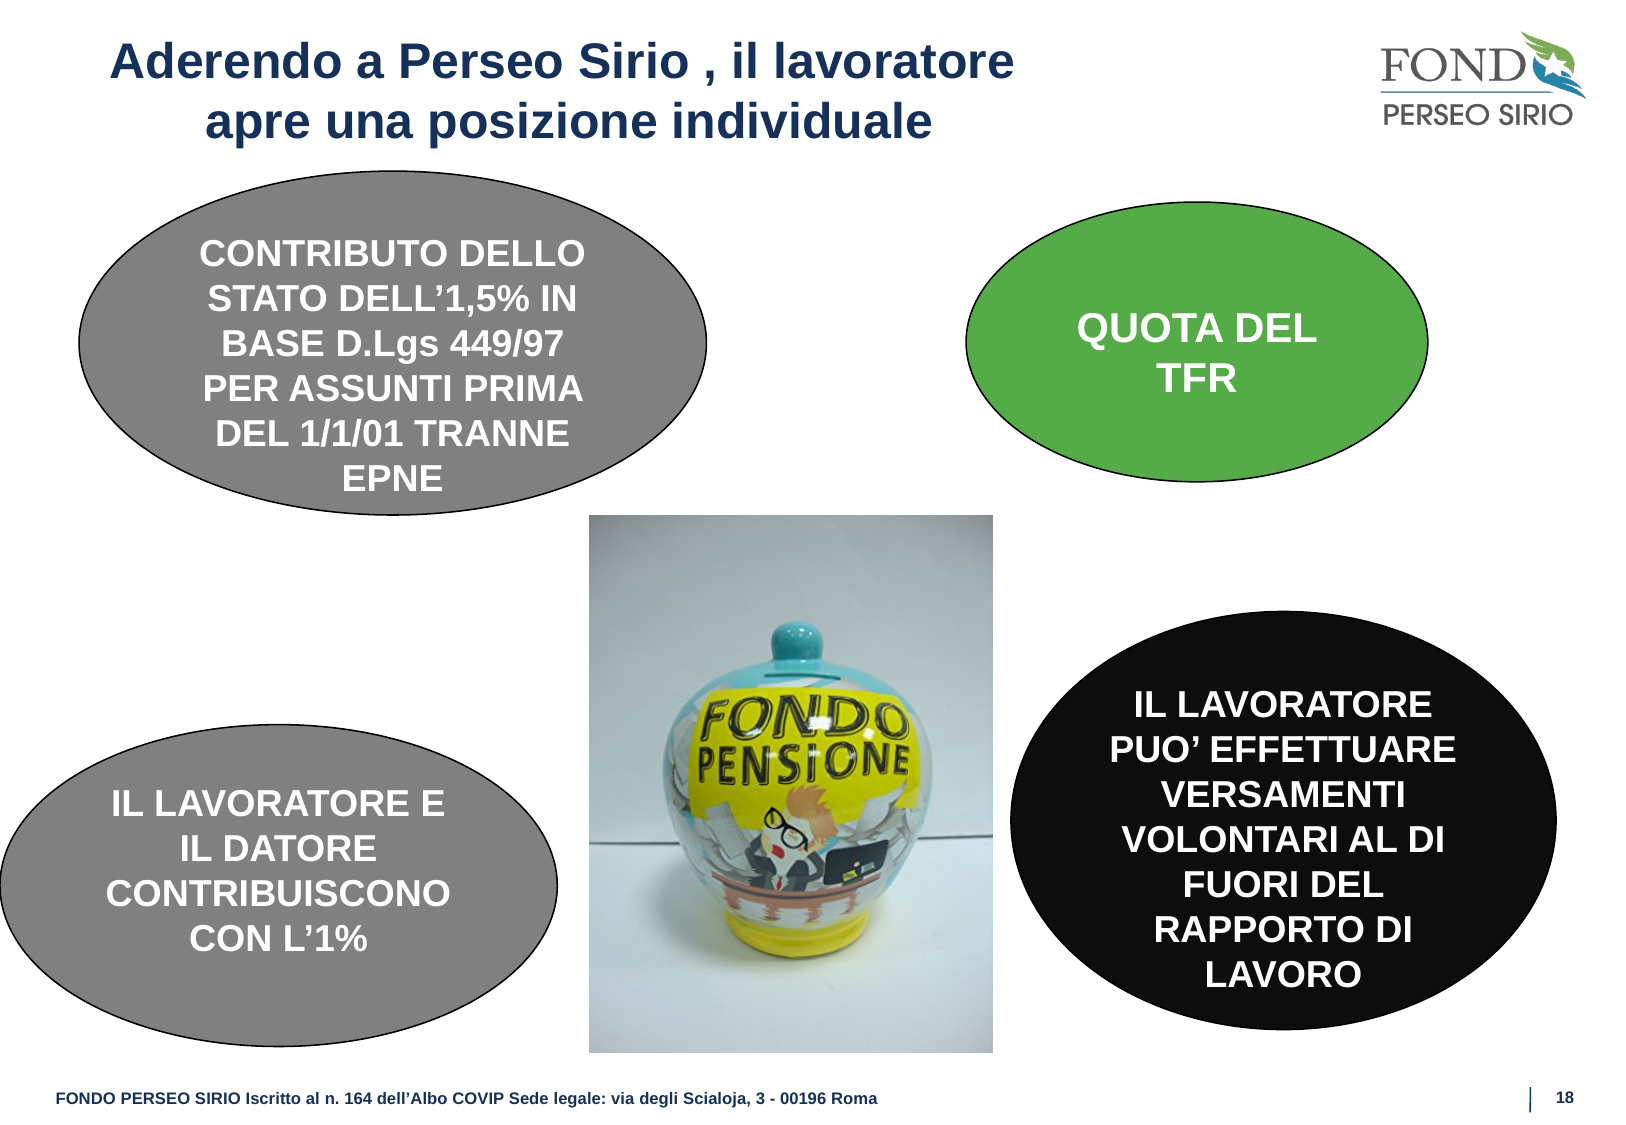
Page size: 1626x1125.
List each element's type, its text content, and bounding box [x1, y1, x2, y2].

footer FONDO PERSEO SIRIO Iscritto al n. 164 dell’Albo COVIP Sede legale: via degli Scialoja, 3 - 00196 Roma [40, 1082, 1504, 1125]
picture [1379, 31, 1586, 132]
picture [588, 514, 993, 1053]
slide_number 18 [1522, 1081, 1590, 1125]
text_box QUOTA DEL TFR [966, 202, 1428, 482]
text_box IL LAVORATORE PUO’ EFFETTUARE VERSAMENTI VOLONTARI AL DI FUORI DEL RAPPORTO DI LAVORO [1010, 611, 1557, 1030]
list Aderendo a Perseo Sirio , il lavoratore apre una posizione individuale [39, 21, 1100, 88]
text_box IL LAVORATORE E IL DATORE CONTRIBUISCONO CON L’1% [0, 724, 558, 1047]
text_box CONTRIBUTO DELLO STATO DELL’1,5% IN BASE D.Lgs 449/97 PER ASSUNTI PRIMA DEL 1/1/01 TRANNE EPNE [79, 171, 707, 516]
